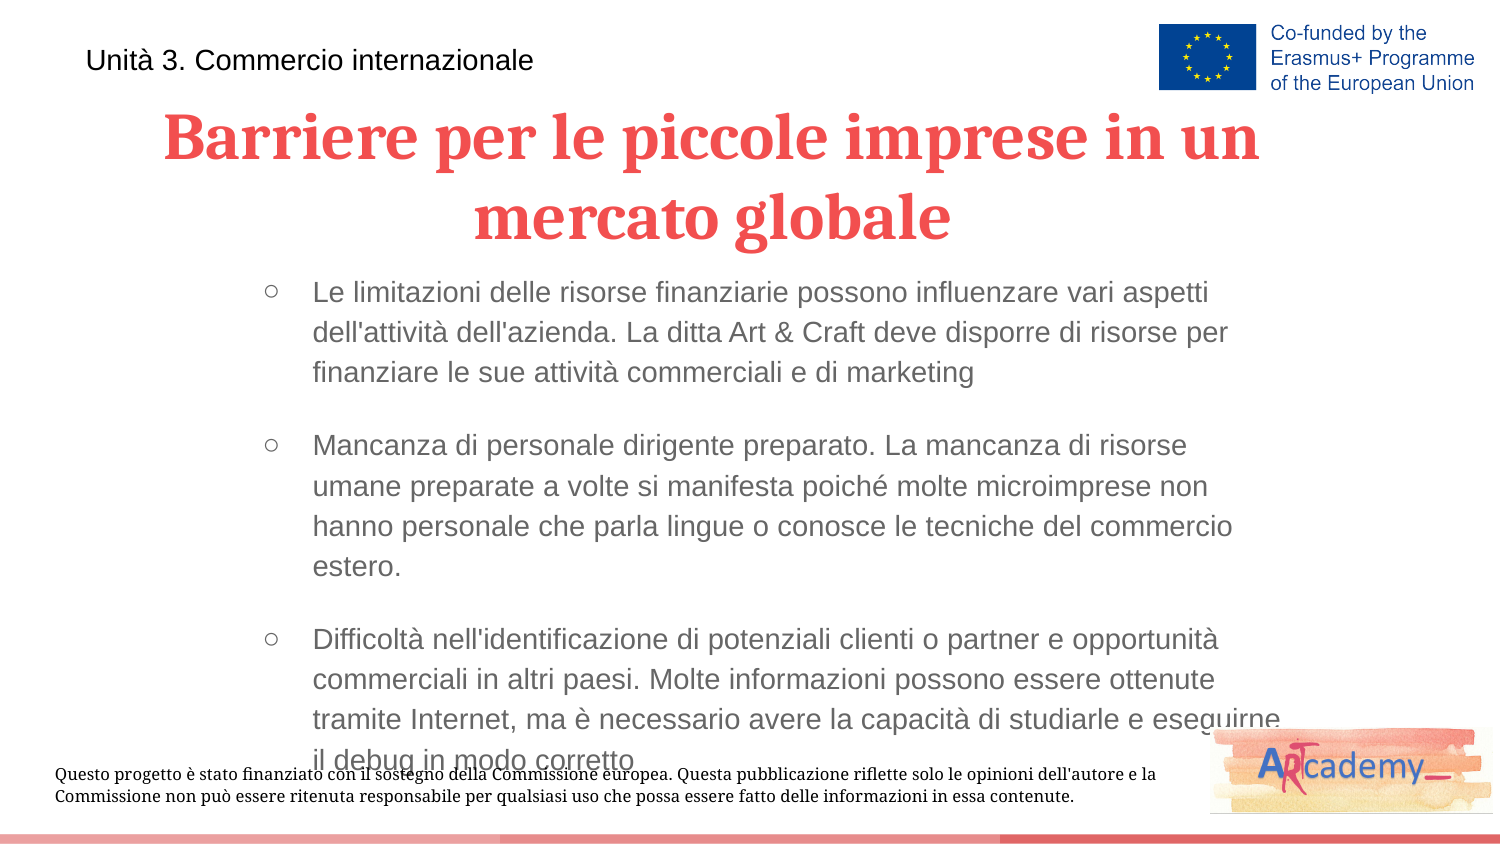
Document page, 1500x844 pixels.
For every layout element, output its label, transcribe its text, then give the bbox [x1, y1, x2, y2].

title Barriere per le piccole imprese in un mercato globale [91, 102, 1335, 268]
text_box Questo progetto è stato finanziato con il sostegno della Commissione europea. Questa pubblicazione riflette solo le opinioni dell'autore e la Commissione non può essere ritenuta responsabile per qualsiasi uso che possa essere fatto delle informazioni in essa contenute. [39, 754, 1205, 799]
list Le limitazioni delle risorse finanziarie possono influenzare vari aspetti dell'attività dell'azienda. La ditta Art & Craft deve disporre di risorse per finanziare le sue attività commerciali e di marketing Mancanza di personale dirigente preparato. La mancanza di risorse umane preparate a volte si manifesta poiché molte microimprese non hanno personale che parla lingue o conosce le tecniche del commercio estero. Difficoltà nell'identificazione di potenziali clienti o partner e opportunità commerciali in altri paesi. Molte informazioni possono essere ottenute tramite Internet, ma è necessario avere la capacità di studiarle e eseguirne il debug in modo corretto [147, 252, 1299, 507]
picture [1210, 709, 1493, 844]
picture [1158, 24, 1474, 94]
text_box Unità 3. Commercio internazionale [70, 33, 750, 84]
